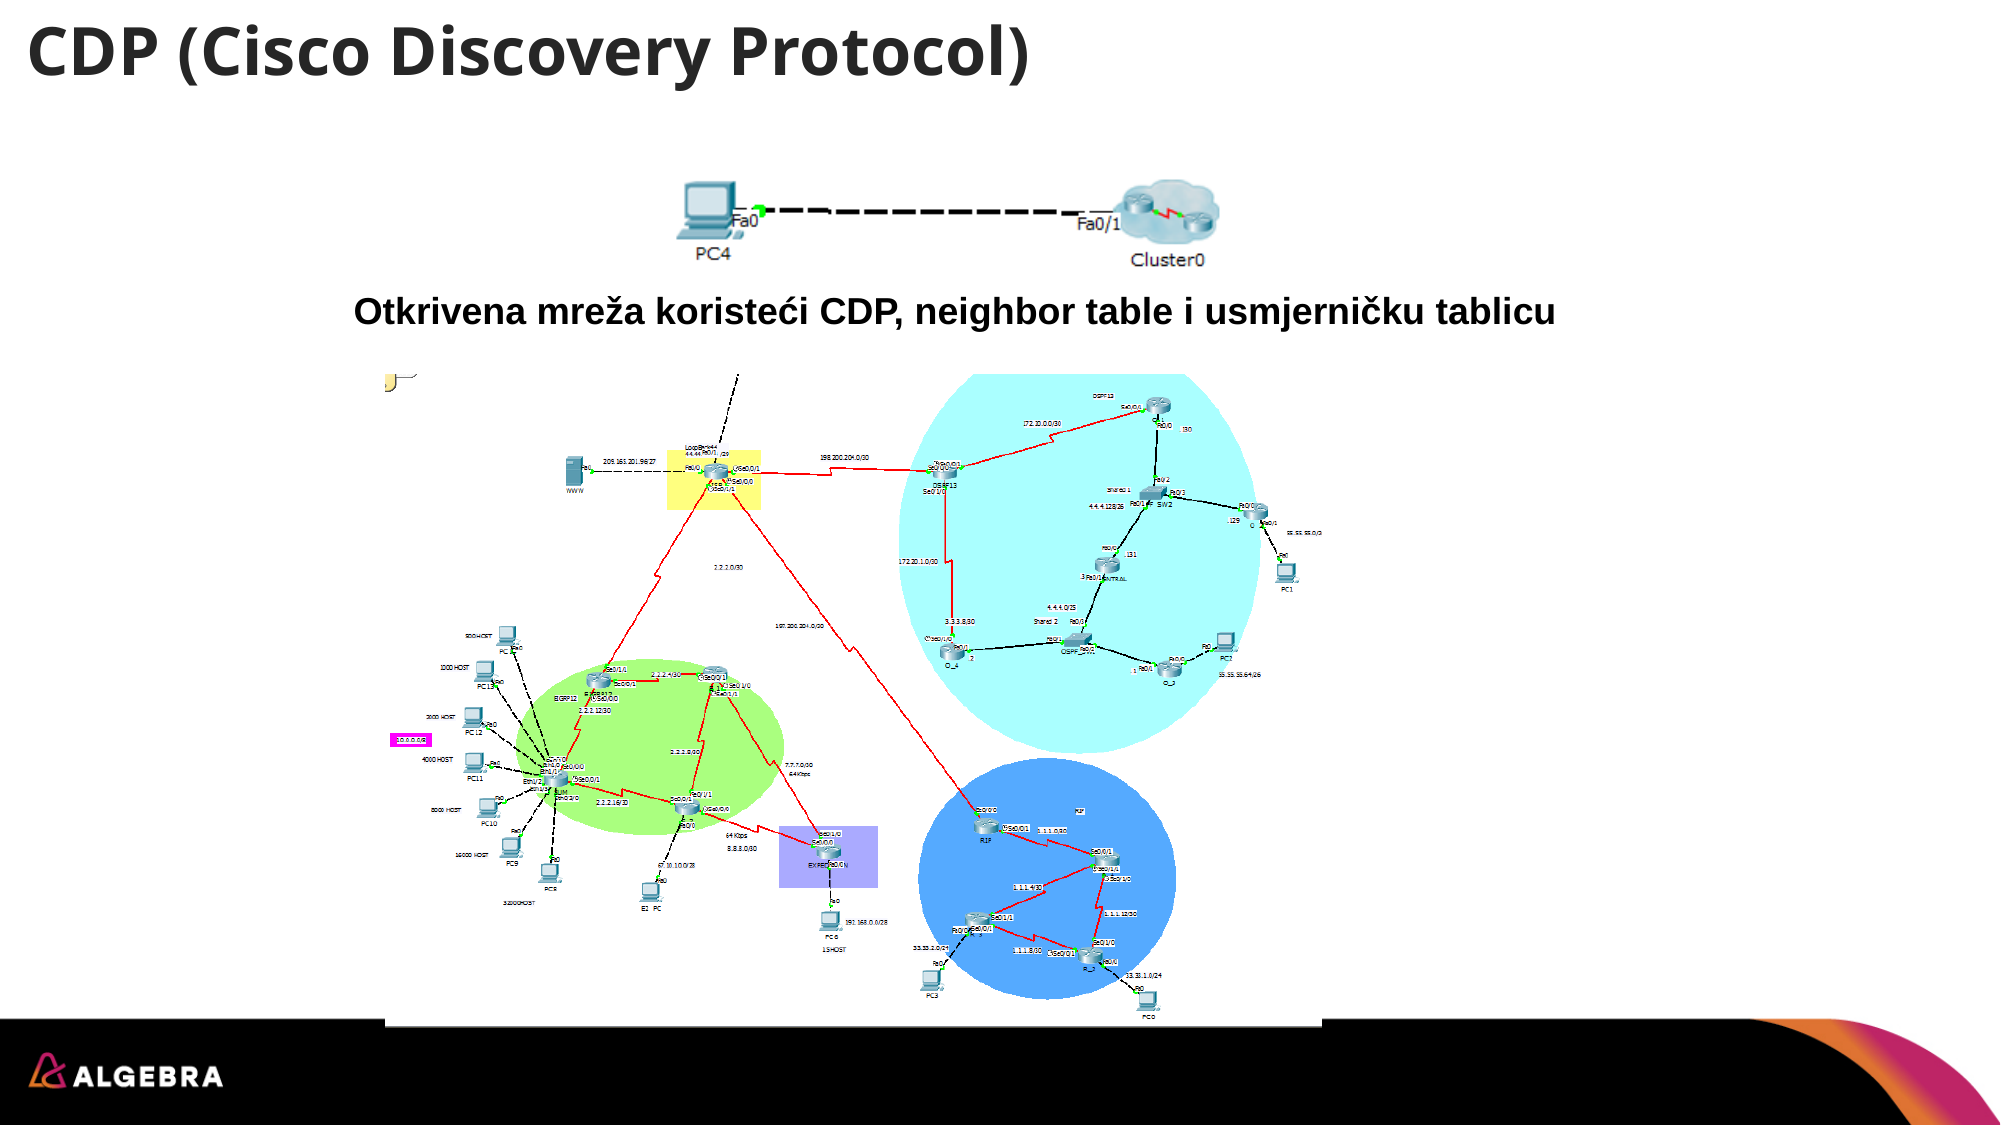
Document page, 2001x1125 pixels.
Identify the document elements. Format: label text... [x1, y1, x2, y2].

picture [0, 0, 2001, 1125]
text_box Otkrivena mreža koristeći CDP, neighbor table i usmjerničku tablicu [338, 280, 1573, 340]
title CDP (Cisco Discovery Protocol) [11, 10, 1959, 187]
